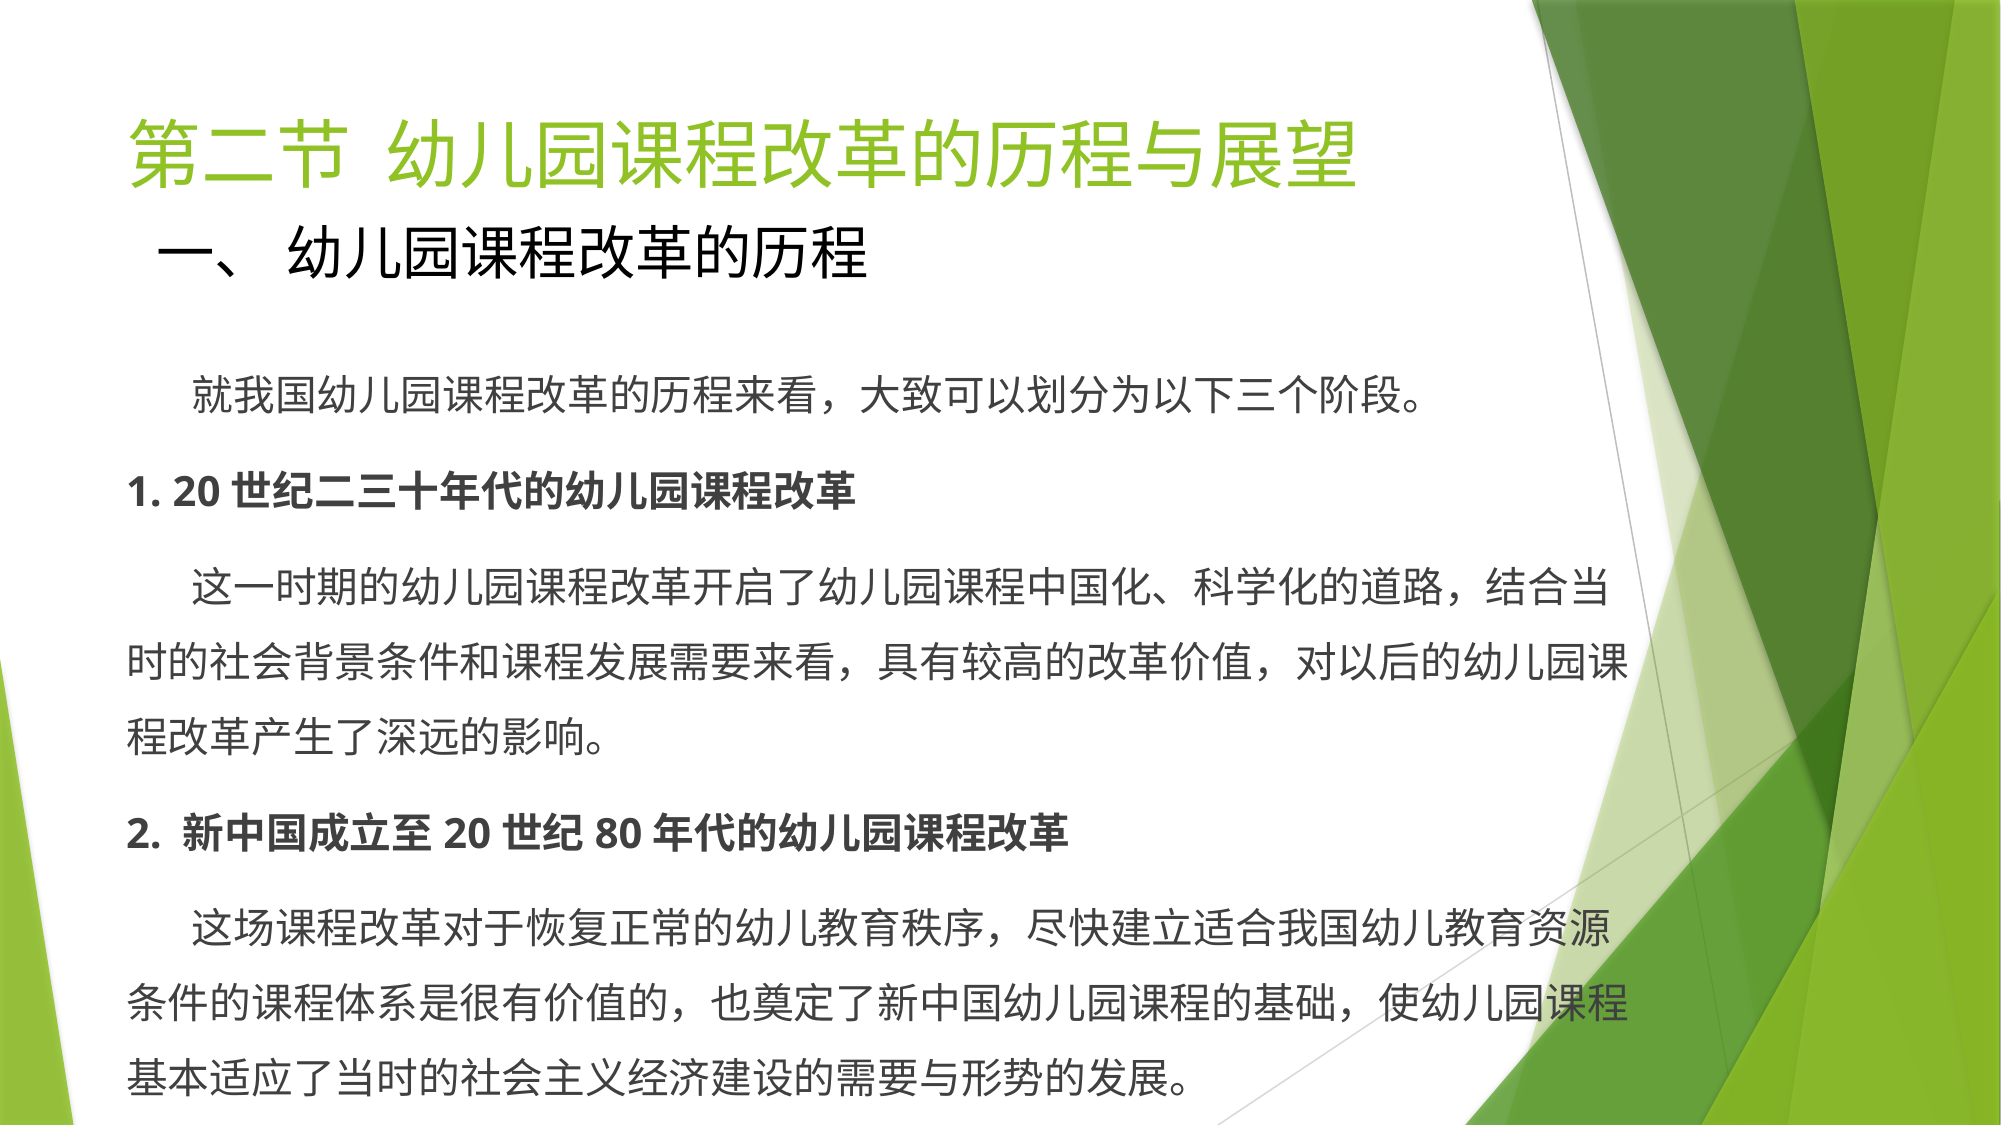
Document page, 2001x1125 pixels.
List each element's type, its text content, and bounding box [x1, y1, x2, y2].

title 第二节 幼儿园课程改革的历程与展望 [111, 99, 1522, 317]
list 就我国幼儿园课程改革的历程来看，大致可以划分为以下三个阶段。 1. 20世纪二三十年代的幼儿园课程改革 这一时期的幼儿园课程改革开启了幼儿园课程中国化、科学化的道路，结合当时的社会背景条件和课程发展需要来看，具有较高的改革价值，对以后的幼儿园课程改革产生了深远的影响。 2. 新中国成立至20世纪80年代的幼儿园课程改革 这场课程改革对于恢复正常的幼儿教育秩序，尽快建立适合我国幼儿教育资源条件的课程体系是很有价值的，也奠定了新中国幼儿园课程的基础，使幼儿园课程基本适应了当时的社会主义经济建设的需要与形势的发展。 [111, 336, 1657, 1125]
text_box 一、 幼儿园课程改革的历程 [141, 208, 1451, 294]
